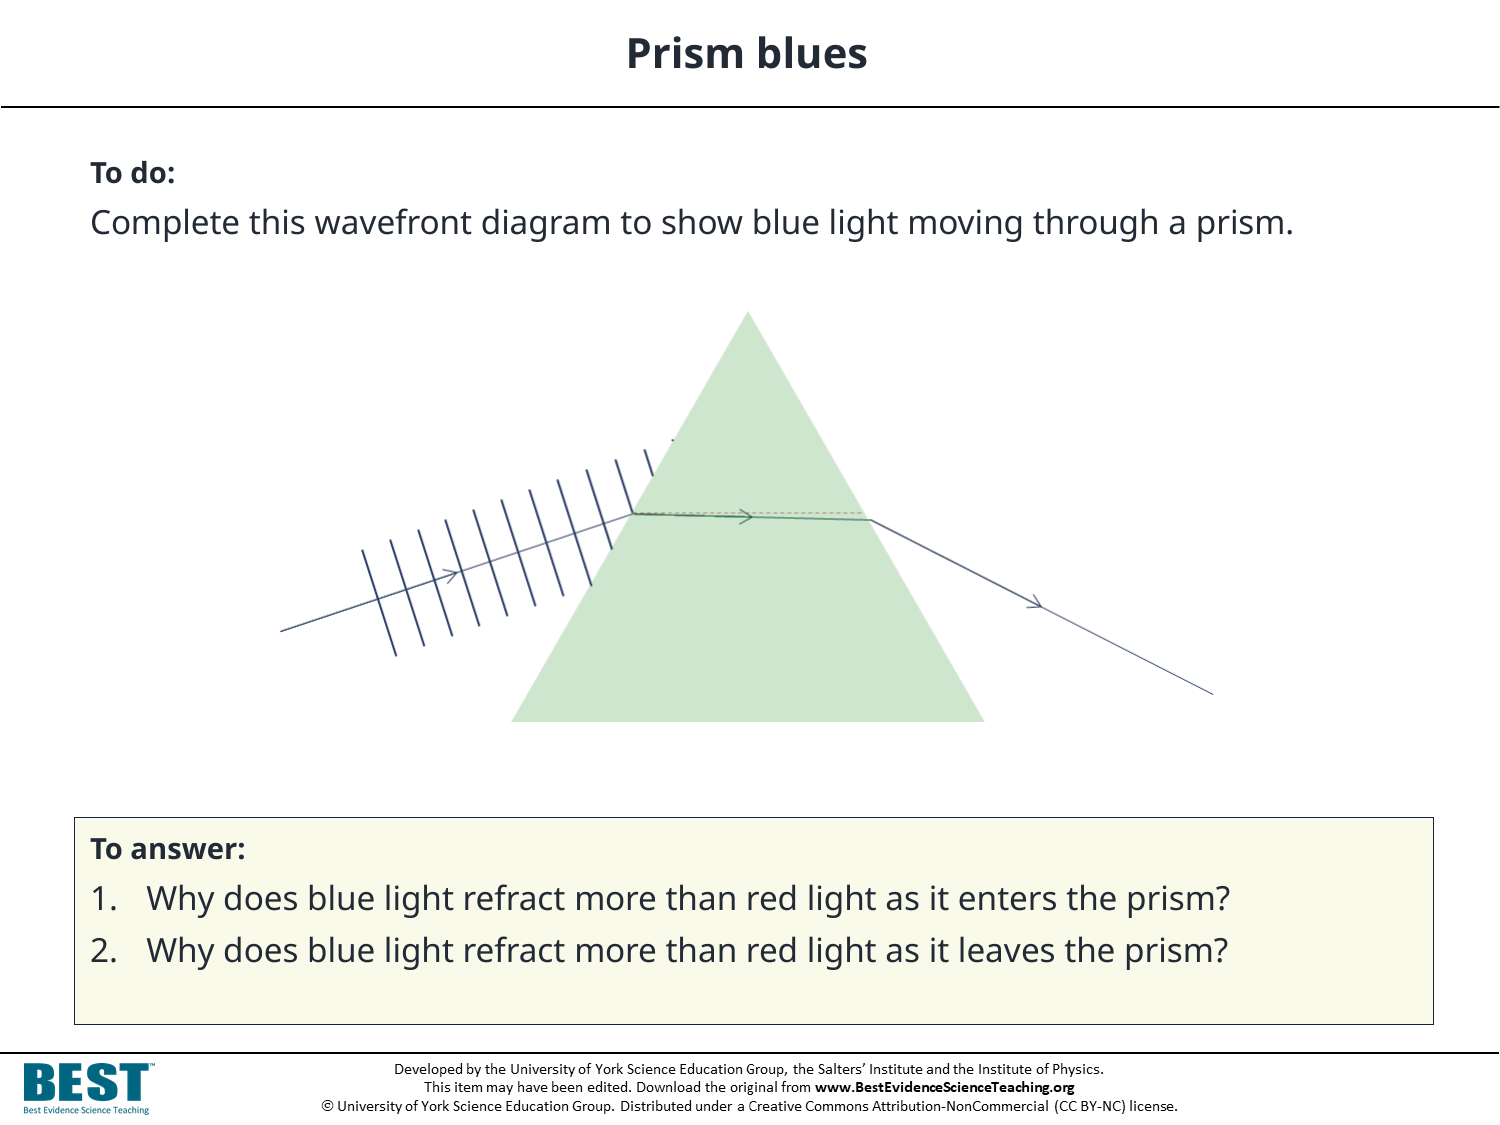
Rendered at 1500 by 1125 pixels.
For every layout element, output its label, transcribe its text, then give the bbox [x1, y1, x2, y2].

text_box Prism blues [23, 4, 1471, 99]
picture [0, 106, 1500, 1125]
